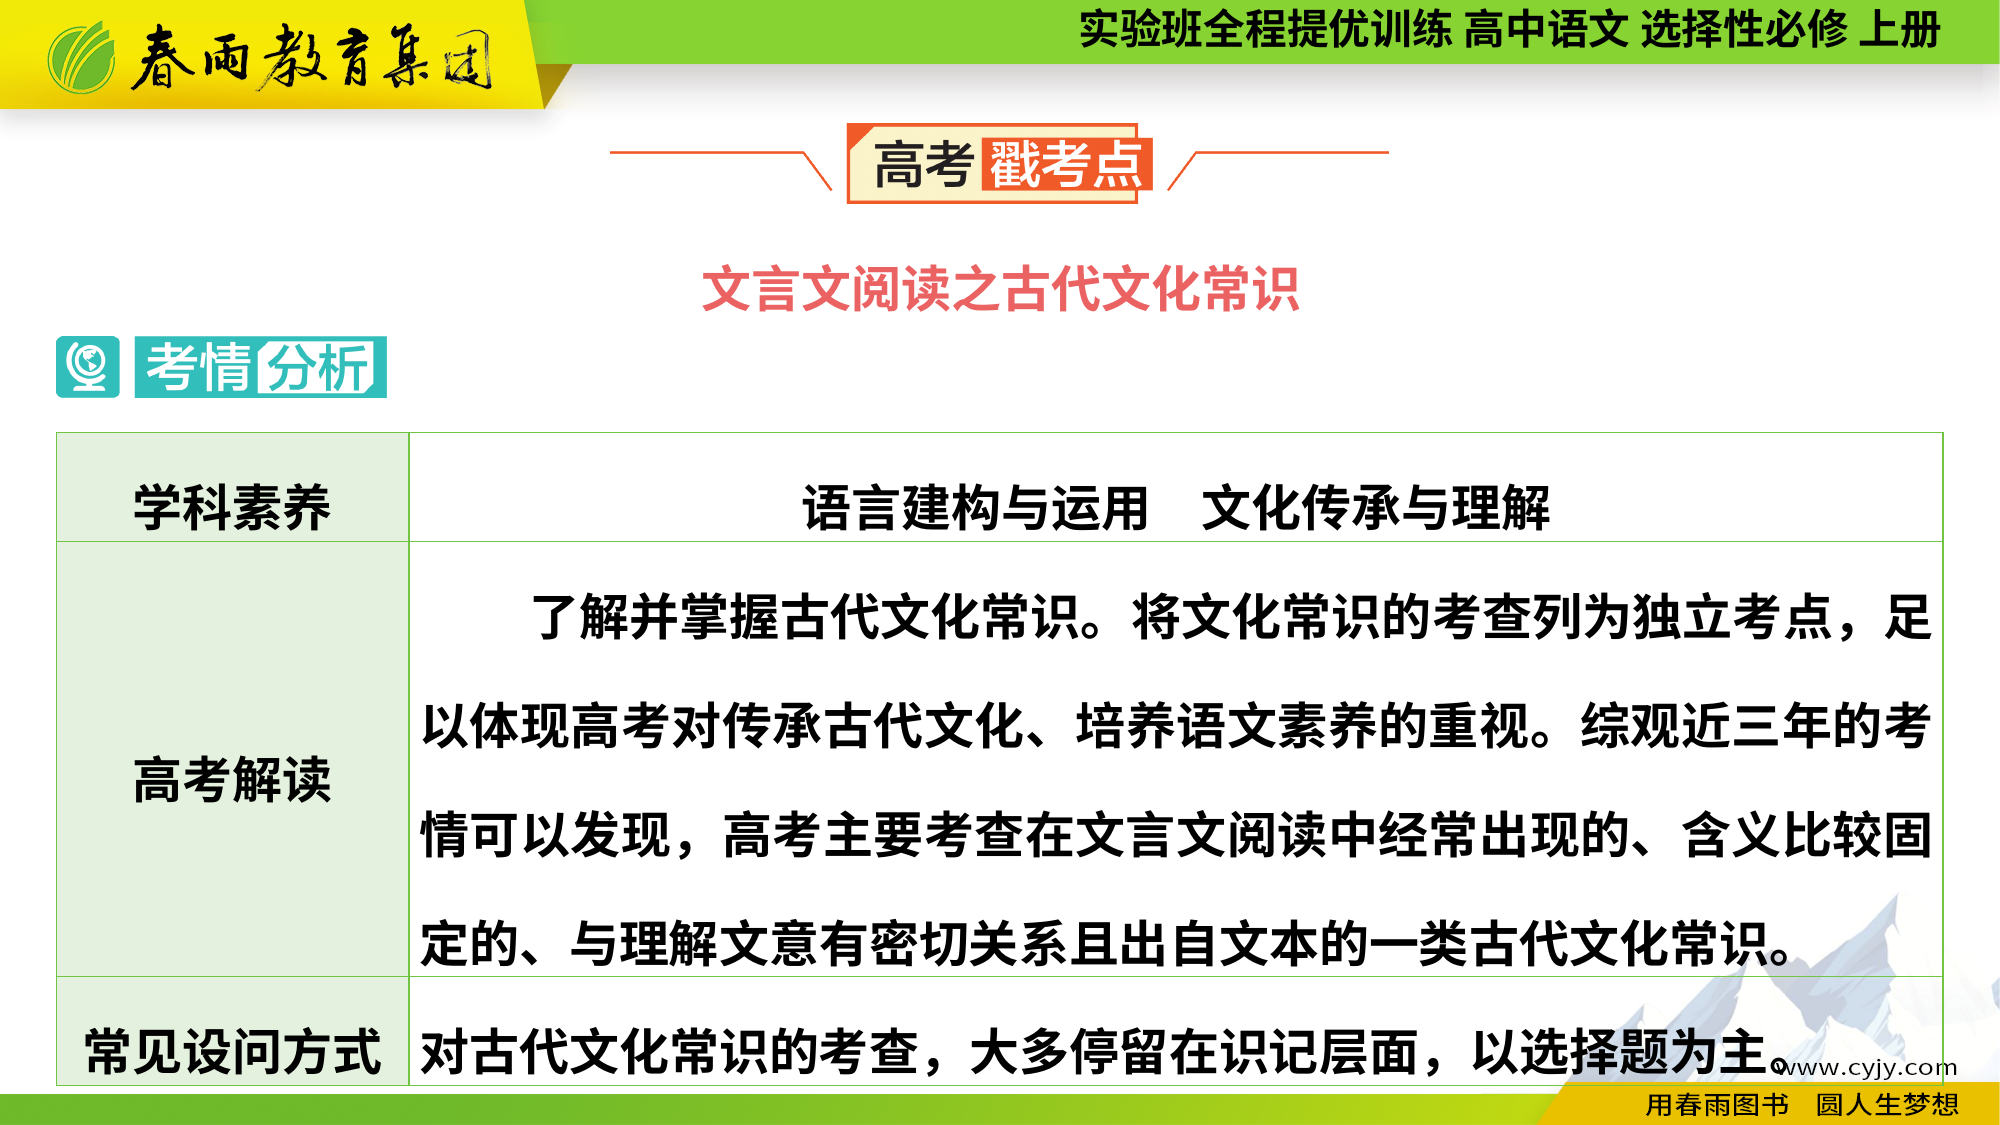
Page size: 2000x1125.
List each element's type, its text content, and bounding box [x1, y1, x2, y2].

table_cell 常见设问方式 [57, 977, 408, 1085]
table_header 语言建构与运用 文化传承与理解 [410, 433, 1942, 541]
picture [0, 0, 2000, 1125]
table_cell 了解并掌握古代文化常识。将文化常识的考查列为独立考点，足以体现高考对传承古代文化、培养语文素养的重视。综观近三年的考情可以发现，高考主要考查在文言文阅读中经常出现的、含义比较固定的、与理解文意有密切关系且出自文本的一类古代文化常识。 [410, 542, 1942, 976]
list 文言文阅读之古代文化常识 [59, 219, 1944, 315]
table_cell 对古代文化常识的考查，大多停留在识记层面，以选择题为主。 [410, 977, 1942, 1085]
table_header 学科素养 [57, 433, 408, 541]
table_cell 高考解读 [57, 542, 408, 976]
